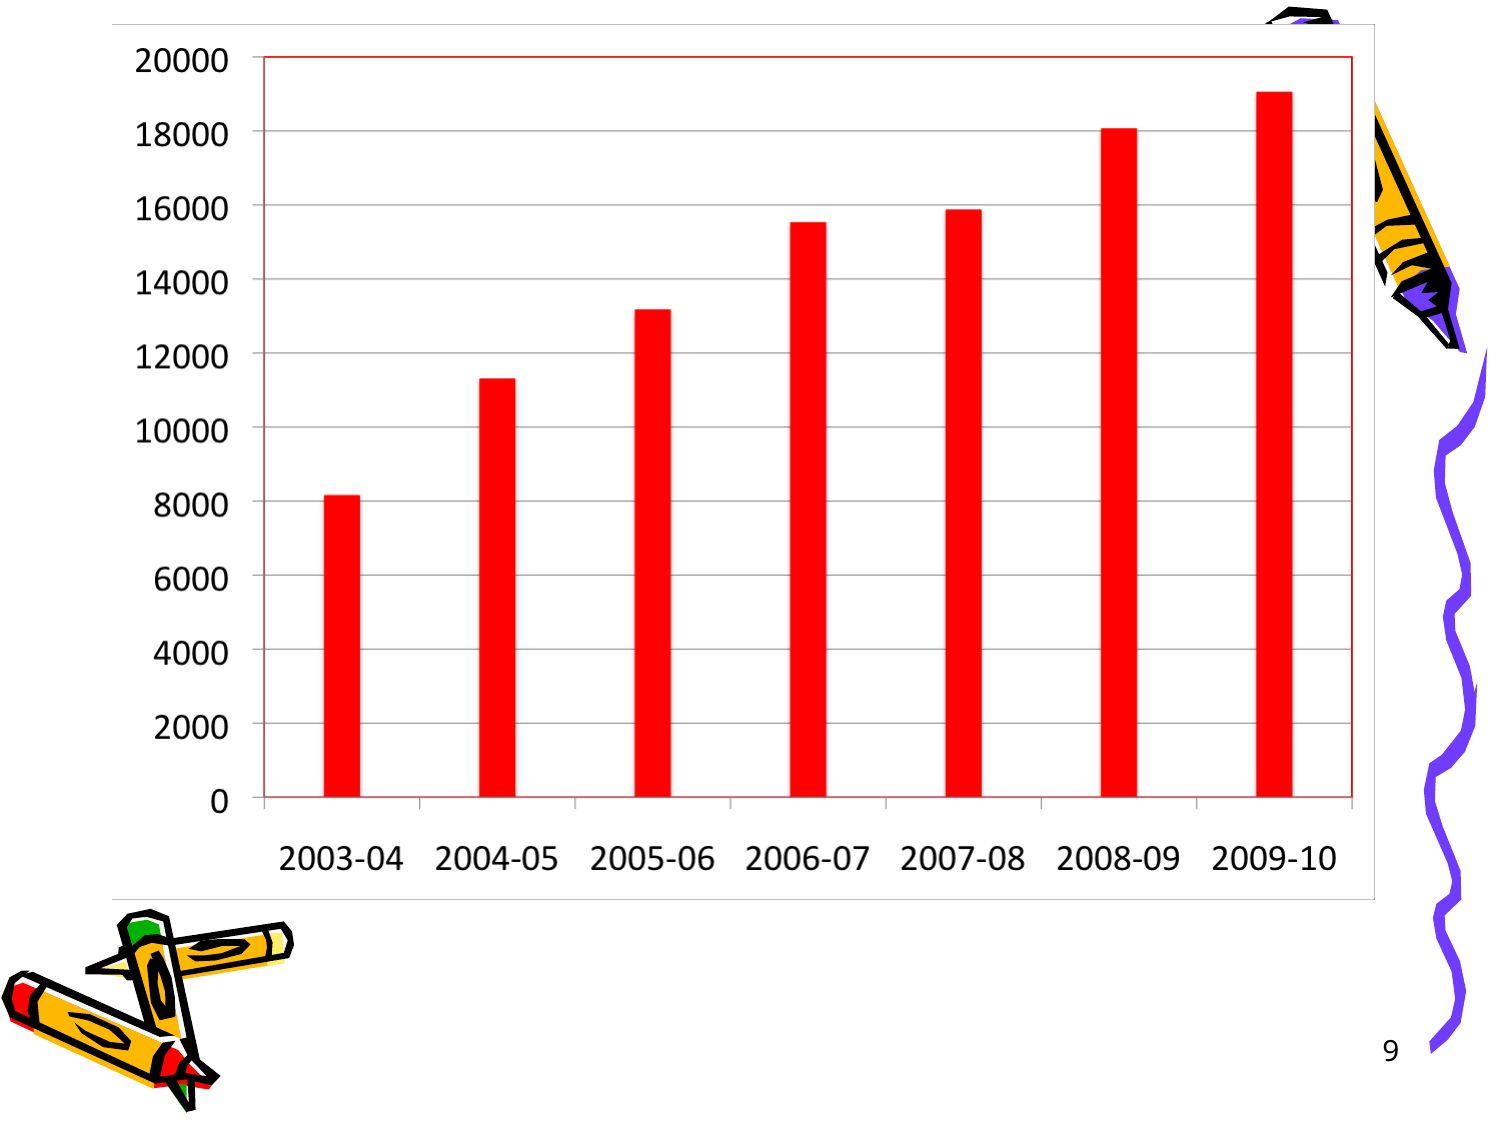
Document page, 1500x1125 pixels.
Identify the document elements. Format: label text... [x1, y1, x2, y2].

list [112, 24, 1376, 901]
slide_number 9 [1101, 1024, 1415, 1101]
